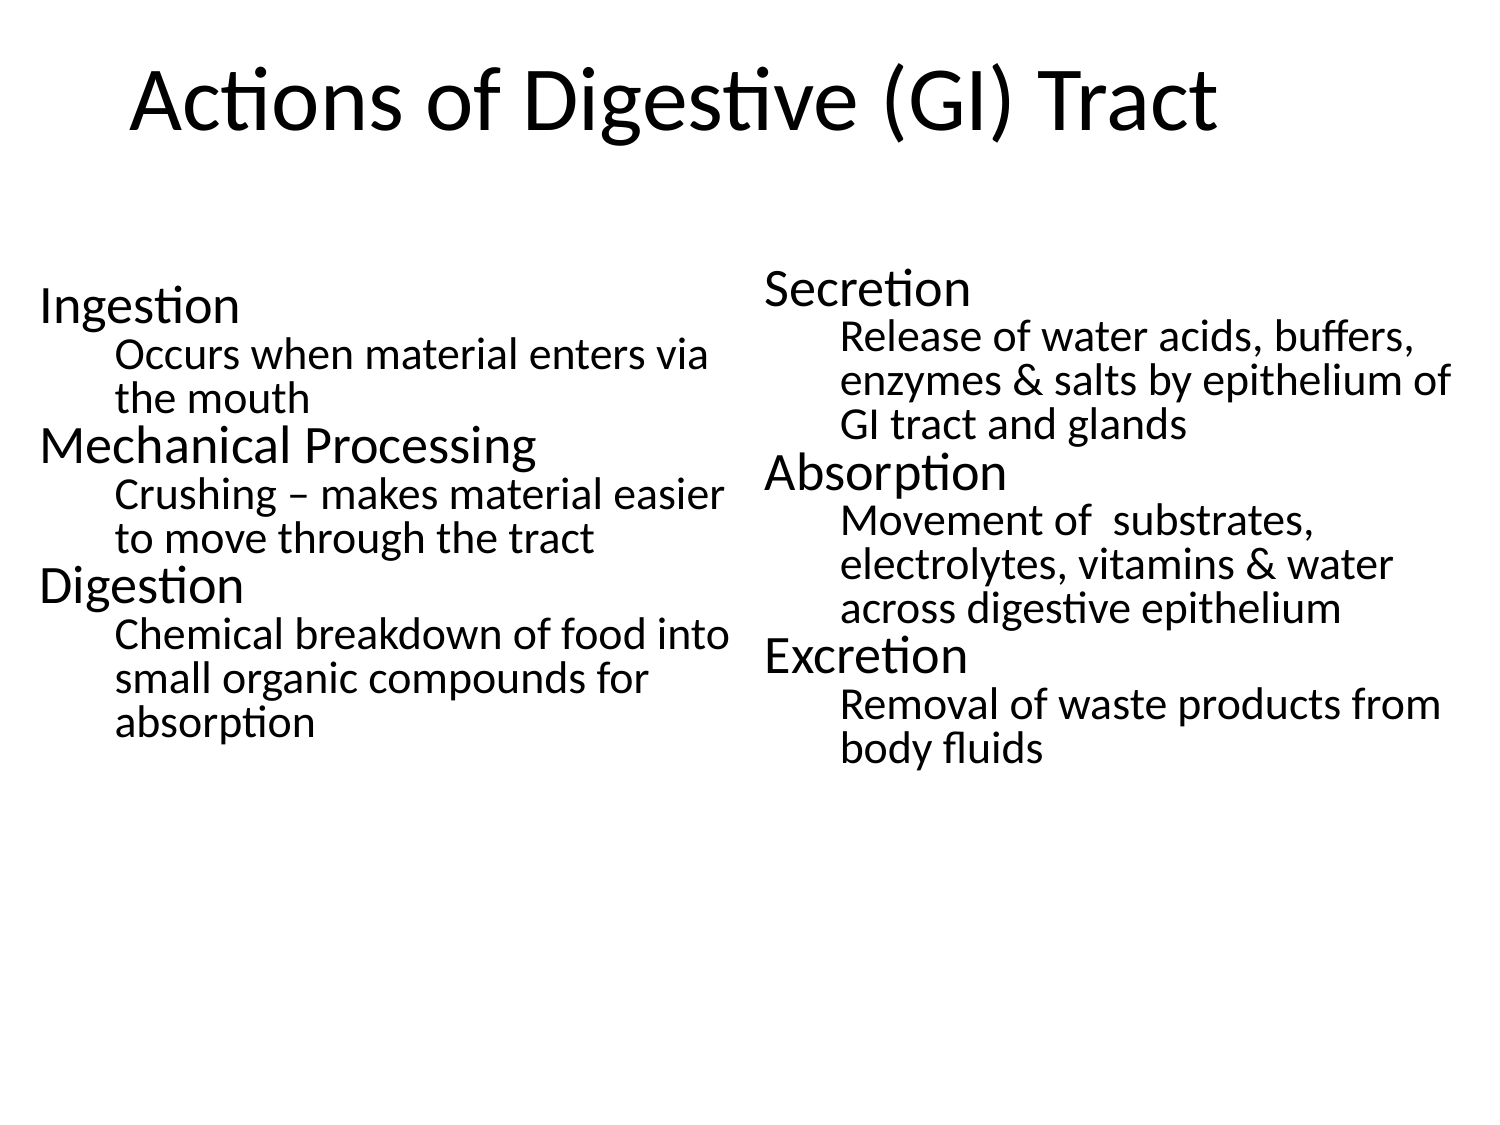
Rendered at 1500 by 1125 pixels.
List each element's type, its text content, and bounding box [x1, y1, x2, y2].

title Actions of Digestive (GI) Tract [0, 0, 1350, 188]
text_box Secretion Release of water acids, buffers, enzymes & salts by epithelium of GI tract and glands Absorption Movement of substrates, electrolytes, vitamins & water across digestive epithelium Excretion Removal of waste products from body fluids [749, 257, 1500, 780]
text_box Ingestion Occurs when material enters via the mouth Mechanical Processing Crushing – makes material easier to move through the tract Digestion Chemical breakdown of food into small organic compounds for absorption [24, 274, 749, 754]
